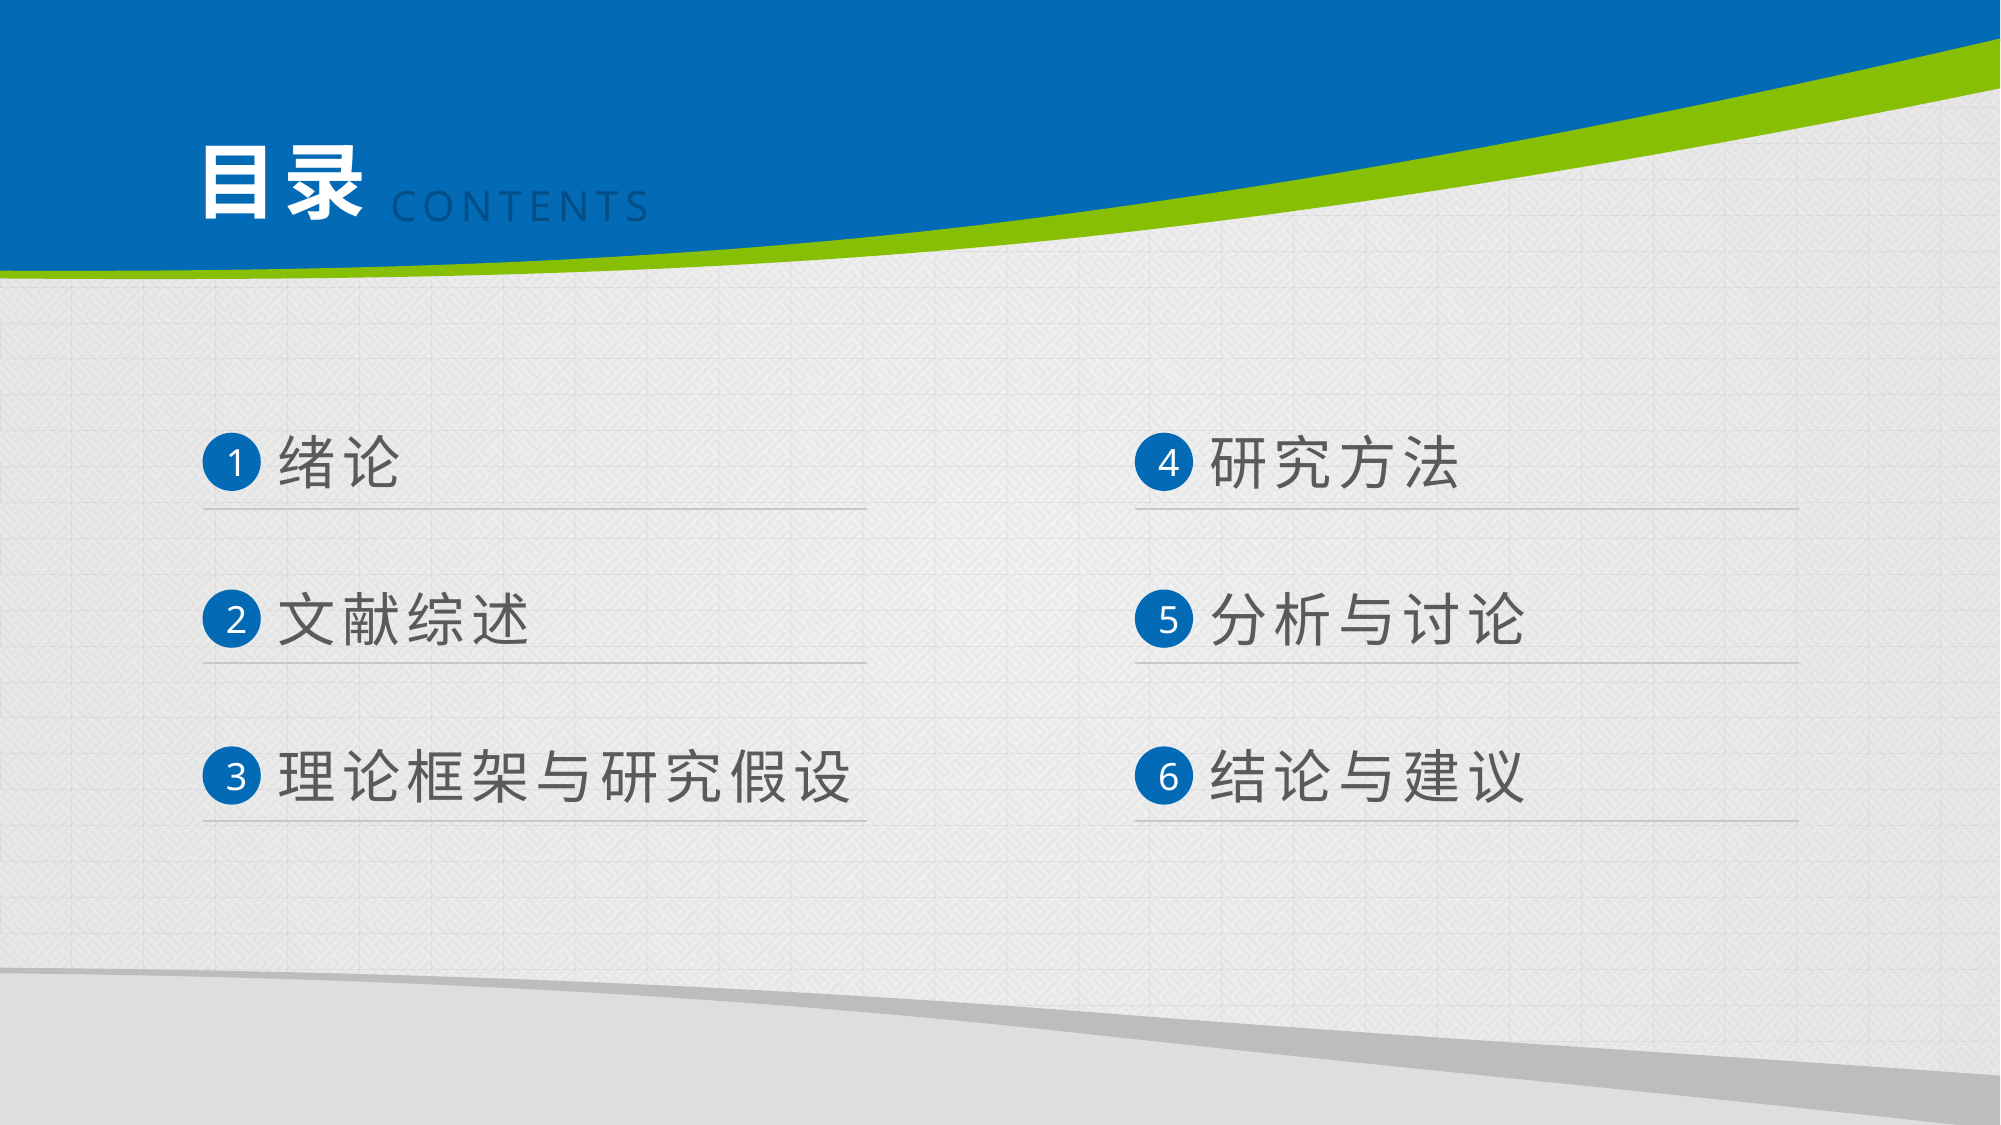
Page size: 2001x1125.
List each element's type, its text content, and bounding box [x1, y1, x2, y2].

picture [0, 89, 2000, 1075]
text_box 目录 [179, 122, 424, 237]
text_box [1134, 418, 1799, 509]
text_box CONTENTS [375, 172, 822, 238]
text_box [202, 575, 867, 664]
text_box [1134, 575, 1799, 664]
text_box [202, 418, 867, 509]
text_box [1134, 732, 1799, 821]
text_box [202, 732, 895, 821]
